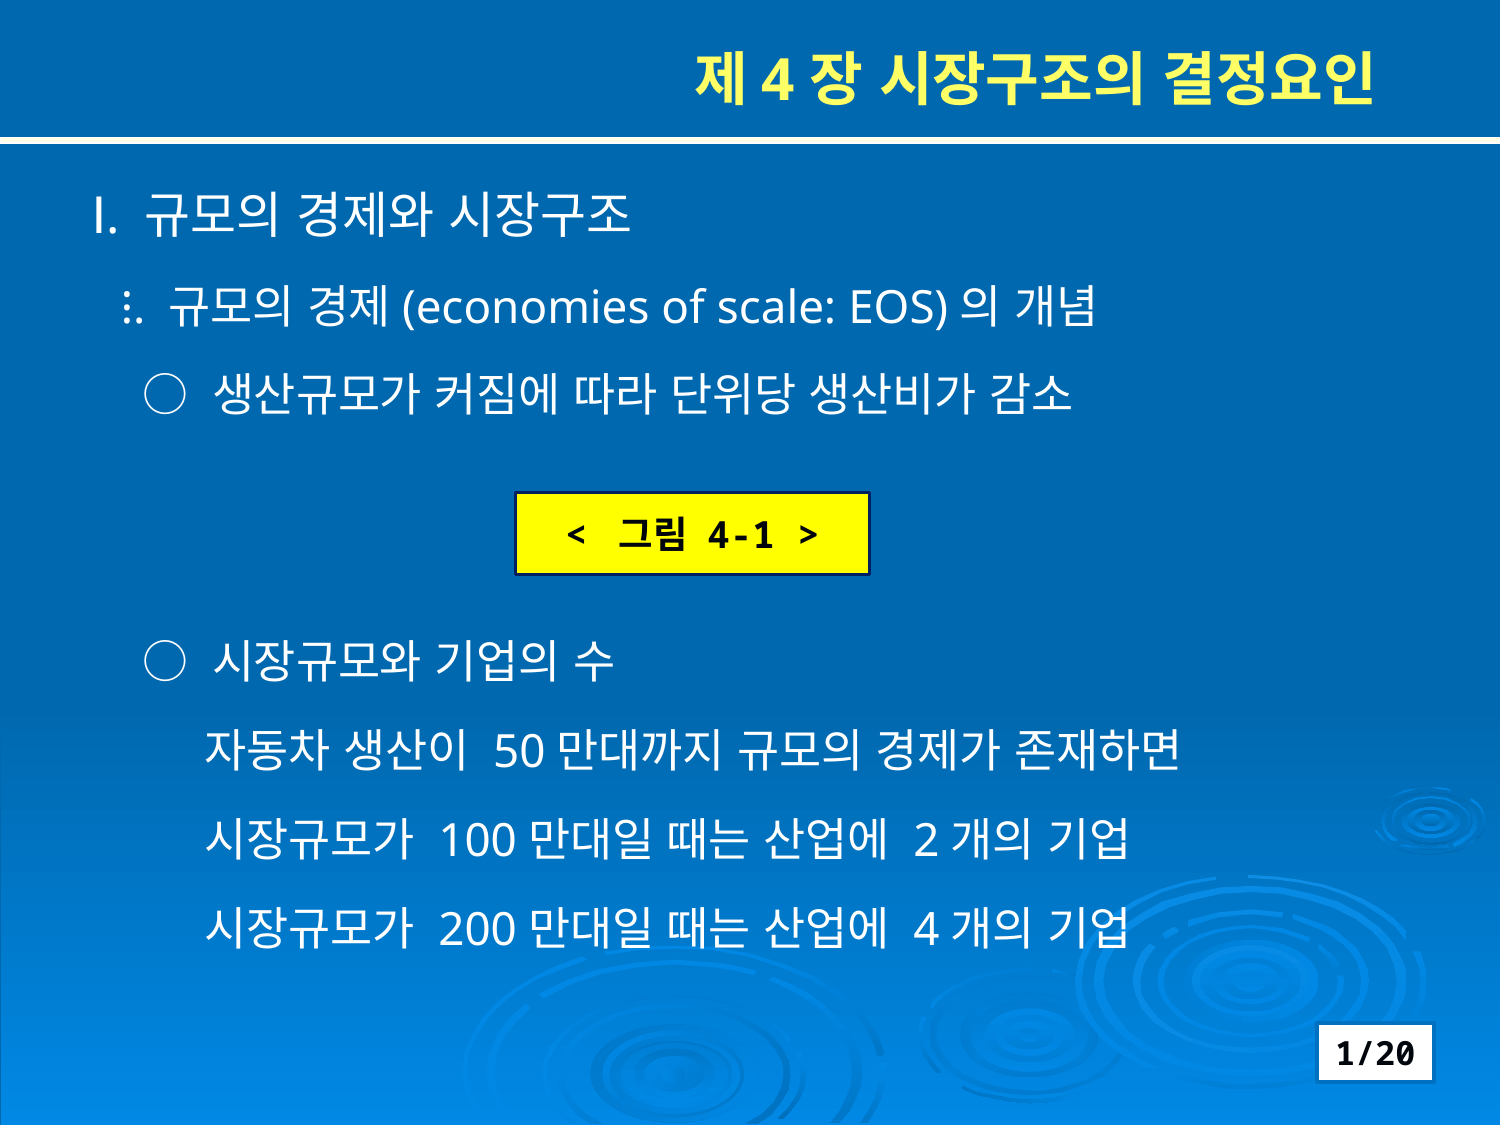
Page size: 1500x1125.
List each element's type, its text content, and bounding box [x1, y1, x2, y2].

text_box < 그림 4-1 > [513, 490, 871, 576]
text_box 1/20 [1315, 1021, 1436, 1084]
text_box [0, 137, 1500, 144]
text_box 제4장 시장구조의 결정요인 [679, 35, 1455, 120]
text_box Ⅰ. 규모의 경제와 시장구조 ⁝. 규모의 경제(economies of scale: EOS)의 개념 ○ 생산규모가 커짐에 따라 단위당 생산비가 감소 ○ 시장규모와 기업의 수 자동차 생산이 50만대까지 규모의 경제가 존재하면 시장규모가 100만대일 때는 산업에 2개의 기업 시장규모가 200만대일 때는 산업에 4개의 기업 [76, 163, 1442, 1047]
